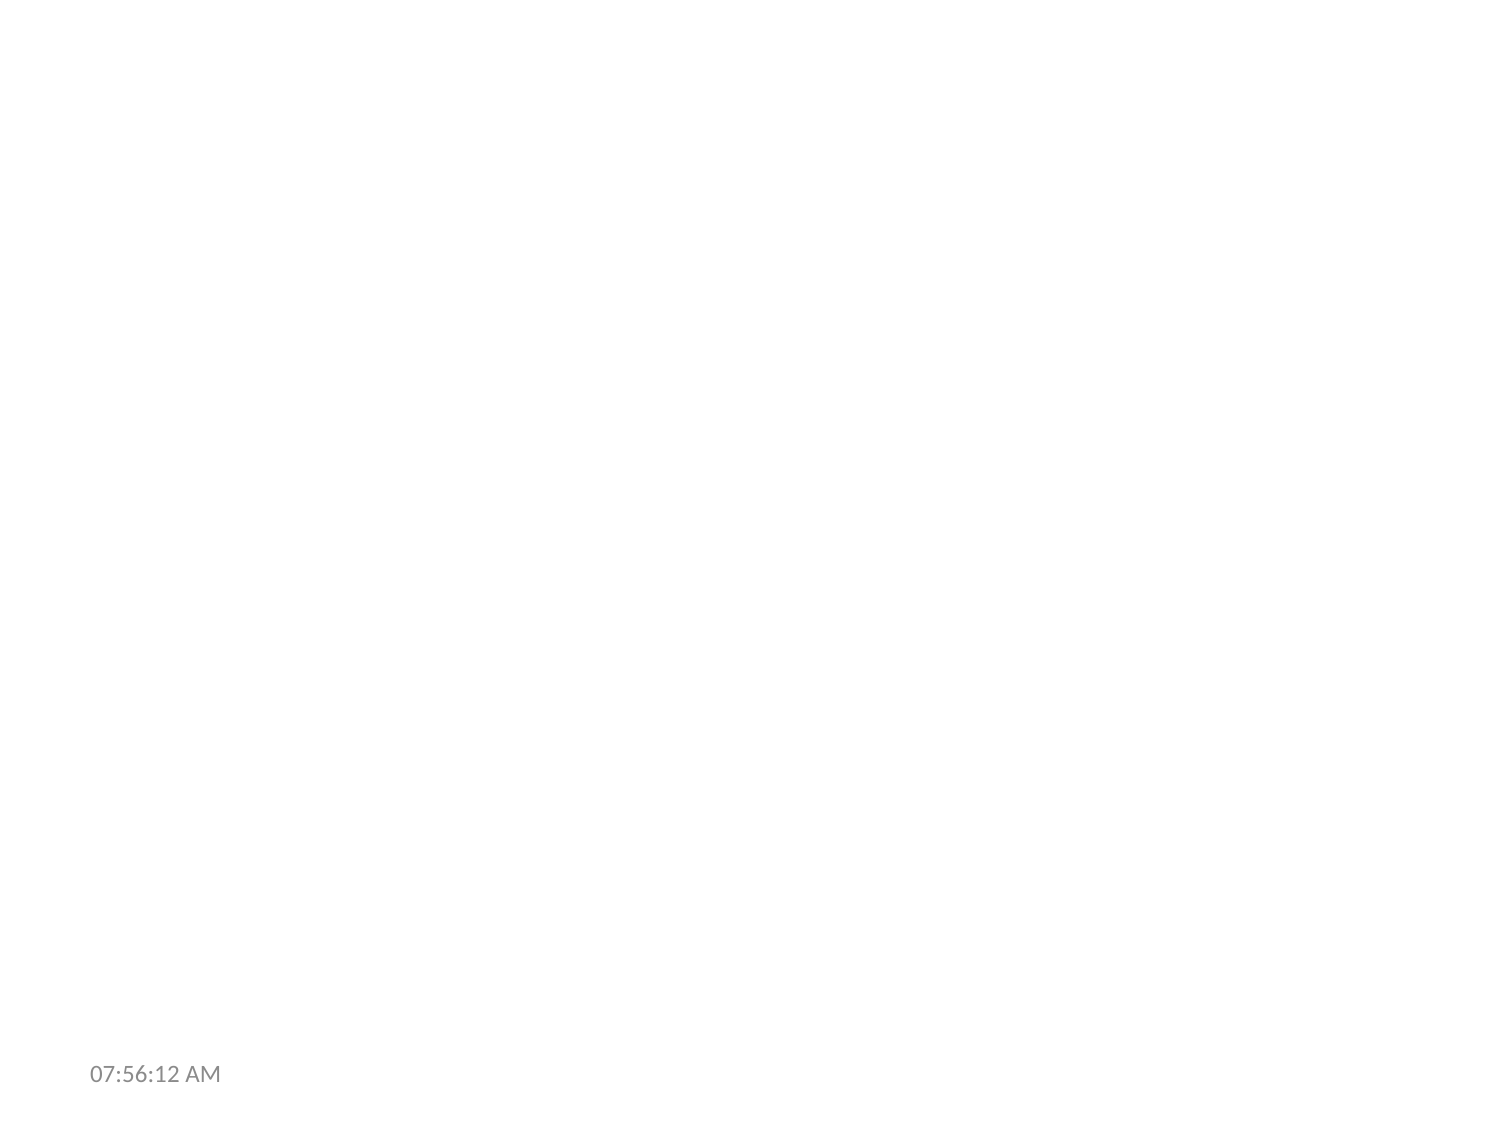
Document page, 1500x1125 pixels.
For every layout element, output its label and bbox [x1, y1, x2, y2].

slide_number [75, 1042, 425, 1103]
